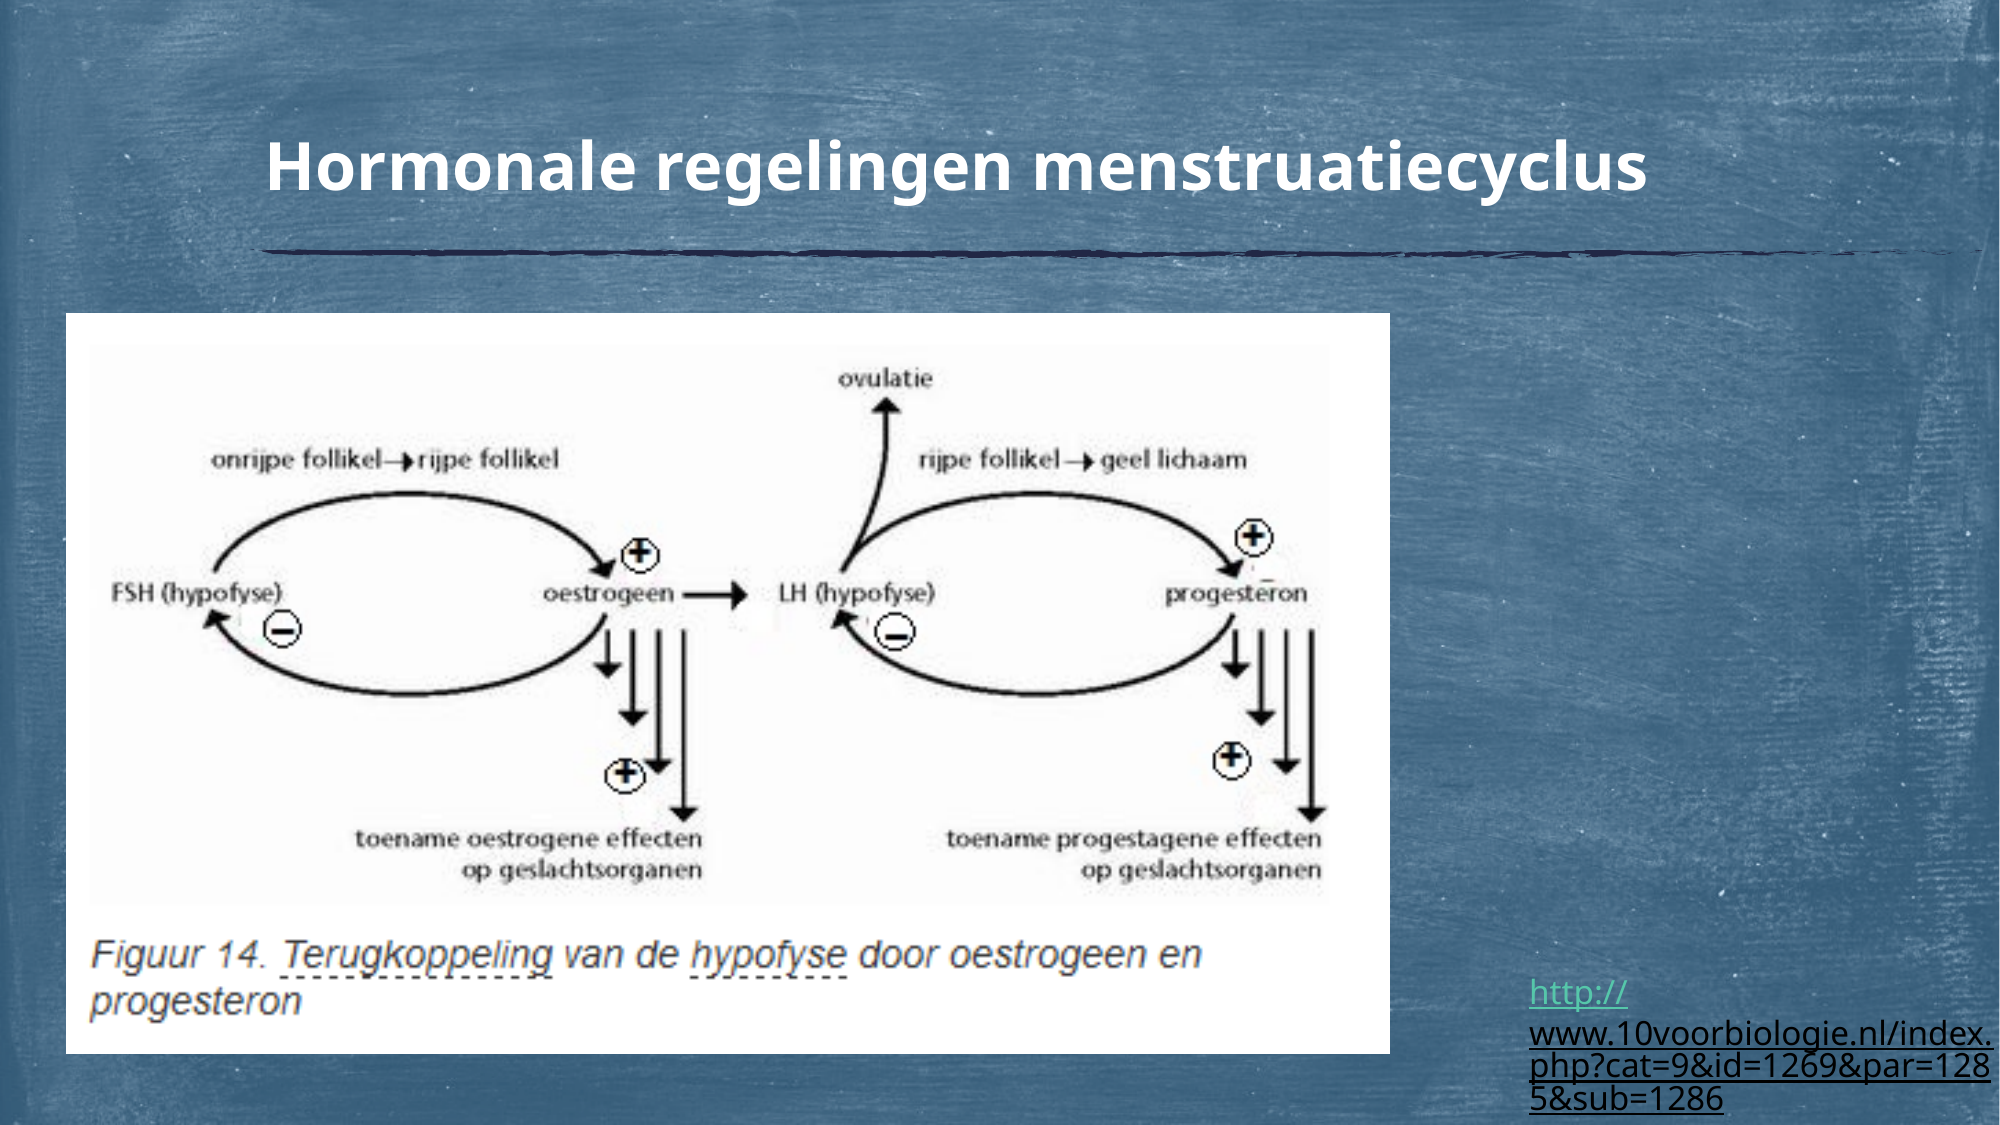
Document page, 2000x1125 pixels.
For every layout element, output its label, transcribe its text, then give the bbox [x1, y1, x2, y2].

title Hormonale regelingen menstruatiecyclus [249, 45, 1750, 213]
picture [66, 313, 1390, 1054]
text_box http://www.10voorbiologie.nl/index.php?cat=9&id=1269&par=1285&sub=1286 [1514, 964, 2000, 1097]
